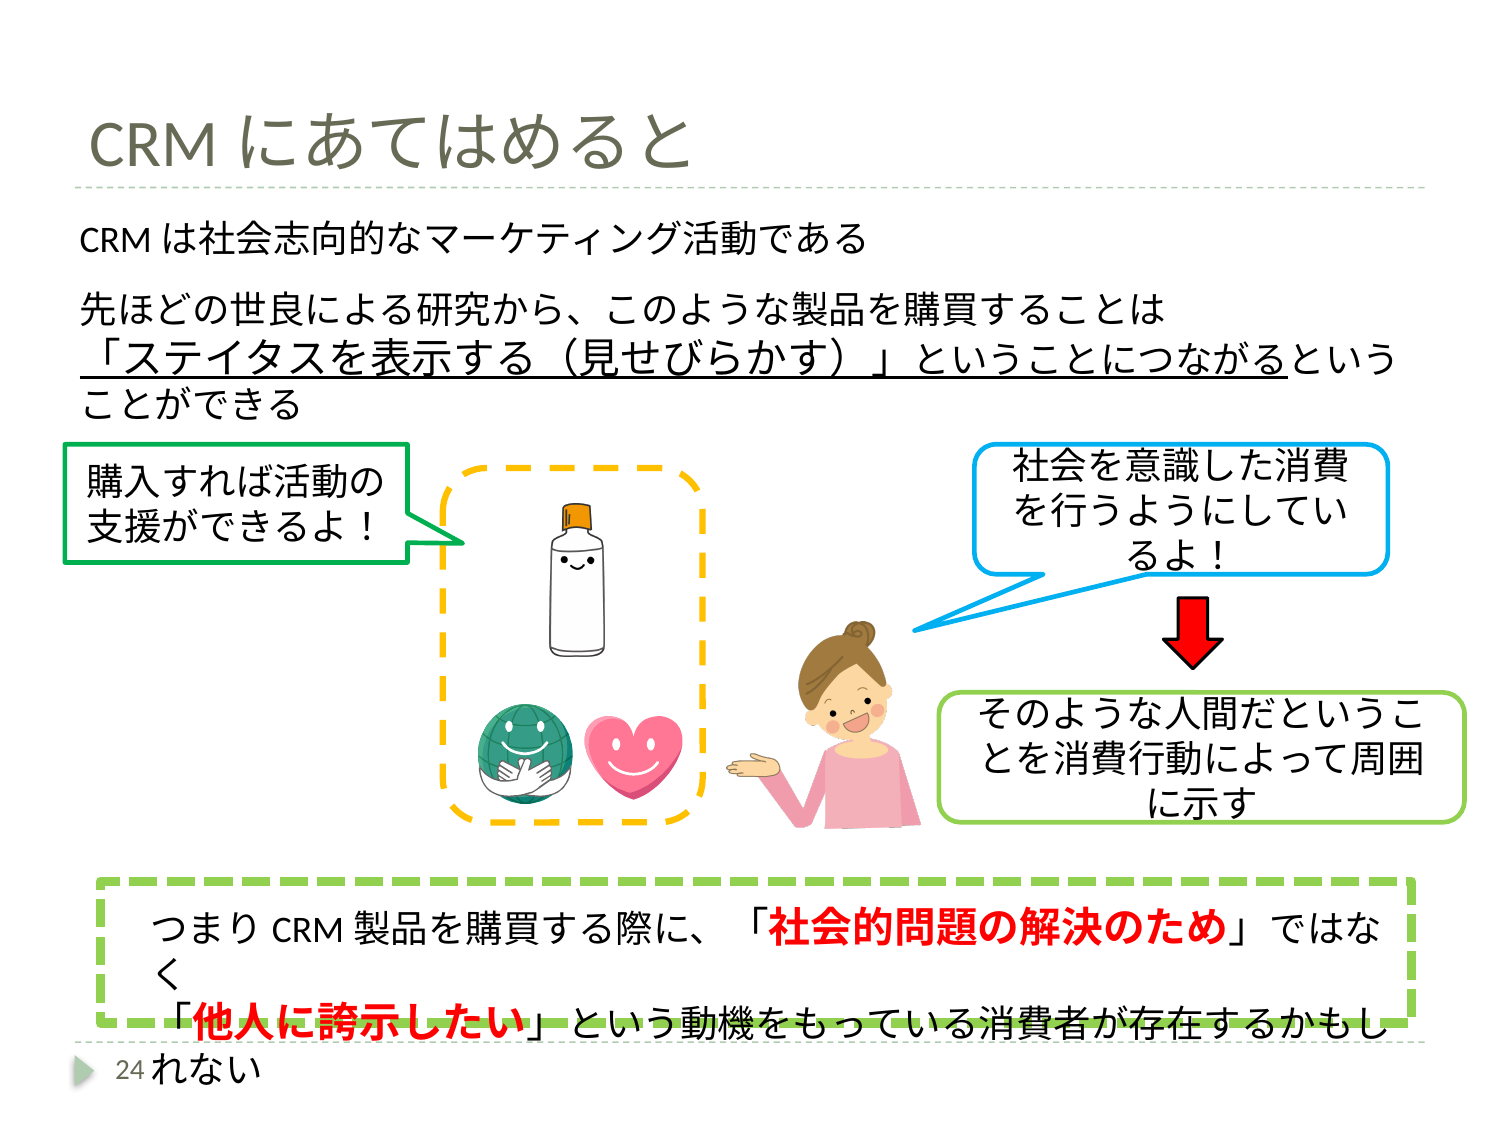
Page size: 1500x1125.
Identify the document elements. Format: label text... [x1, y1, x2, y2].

text_box そのような人間だということを消費行動によって周囲に示す [937, 690, 1467, 824]
picture [548, 503, 605, 658]
picture [584, 715, 683, 800]
text_box [441, 466, 705, 824]
text_box つまりCRM製品を購買する際に、「社会的問題の解決のため」ではなく 「他人に誇示したい」という動機をもっている消費者が存在するかもしれない [135, 893, 1412, 1098]
text_box [1161, 596, 1224, 670]
text_box CRMは社会志向的なマーケティング活動である [64, 208, 1093, 268]
picture [726, 621, 922, 830]
text_box 社会を意識した消費を行うようにしているよ！ [923, 442, 1390, 630]
text_box 先ほどの世良による研究から、このような製品を購買することは 「ステイタスを表示する（見せびらかす）」ということにつながるということができる [64, 278, 1447, 434]
picture [477, 703, 573, 804]
slide_number 24 [100, 1042, 426, 1103]
text_box [99, 880, 1413, 1025]
title CRMにあてはめると [75, 24, 1425, 188]
text_box 購入すれば活動の支援ができるよ！ [63, 442, 465, 565]
